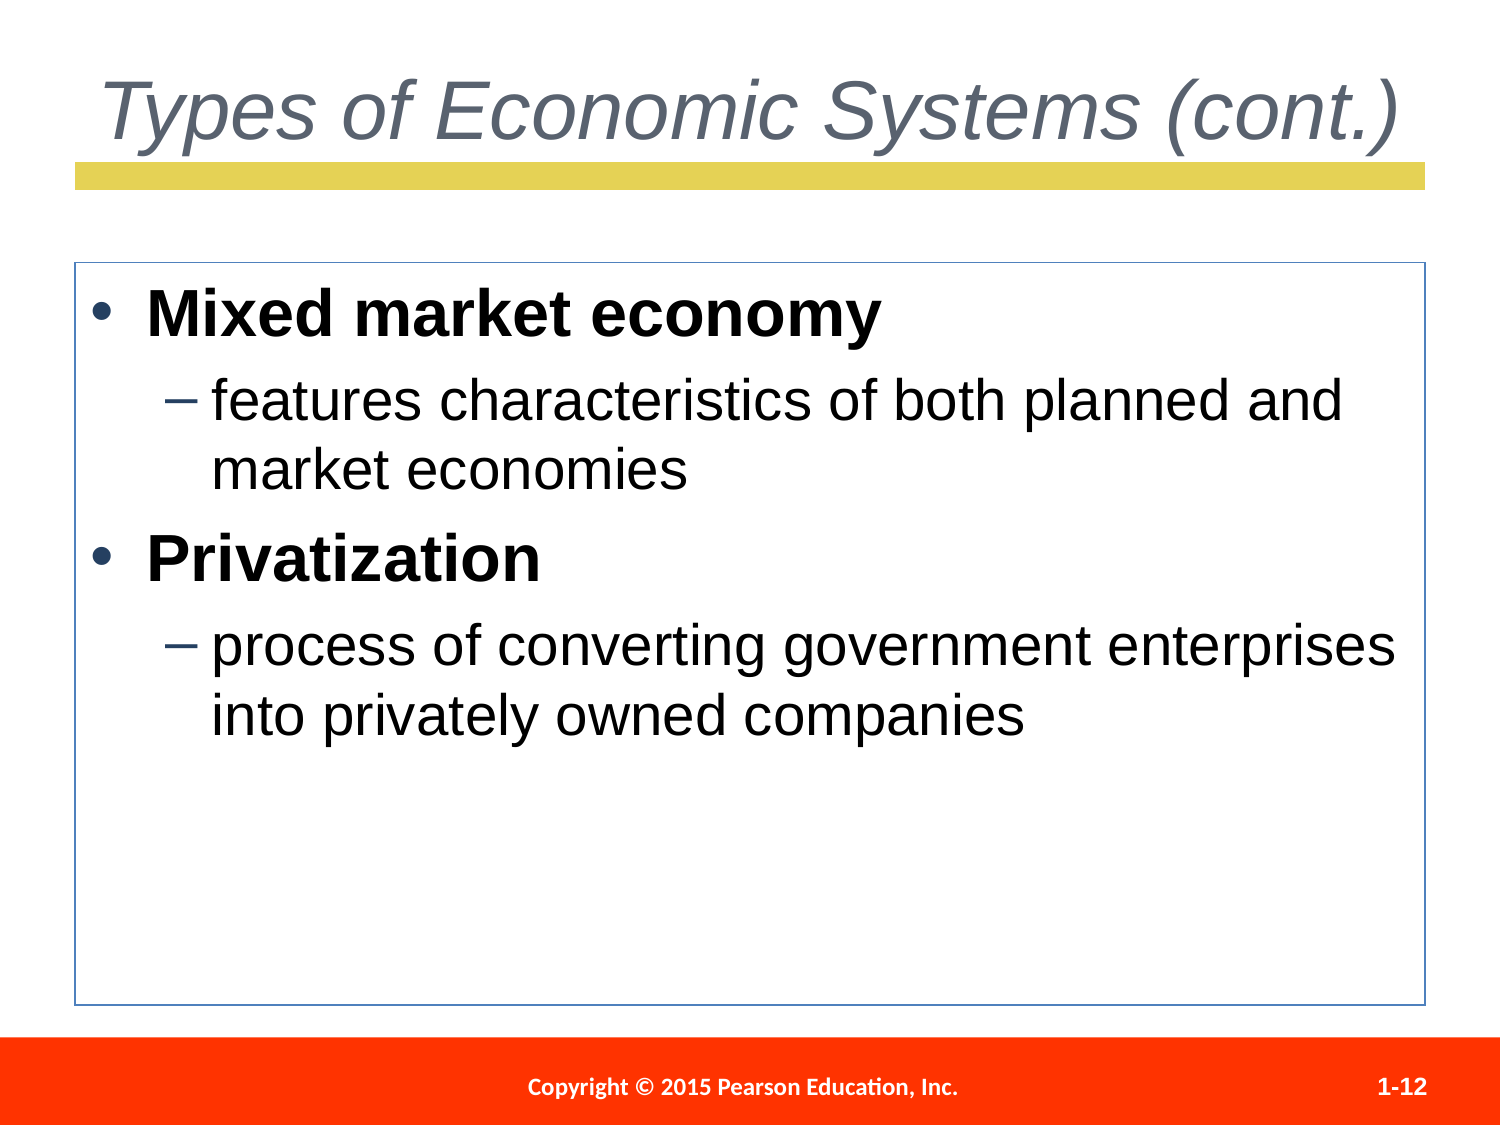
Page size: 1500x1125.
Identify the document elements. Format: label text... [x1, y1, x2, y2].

list Mixed market economy features characteristics of both planned and market economies Privatization process of converting government enterprises into privately owned companies [74, 262, 1426, 1006]
text_box Types of Economic Systems (cont.) [74, 12, 1425, 200]
